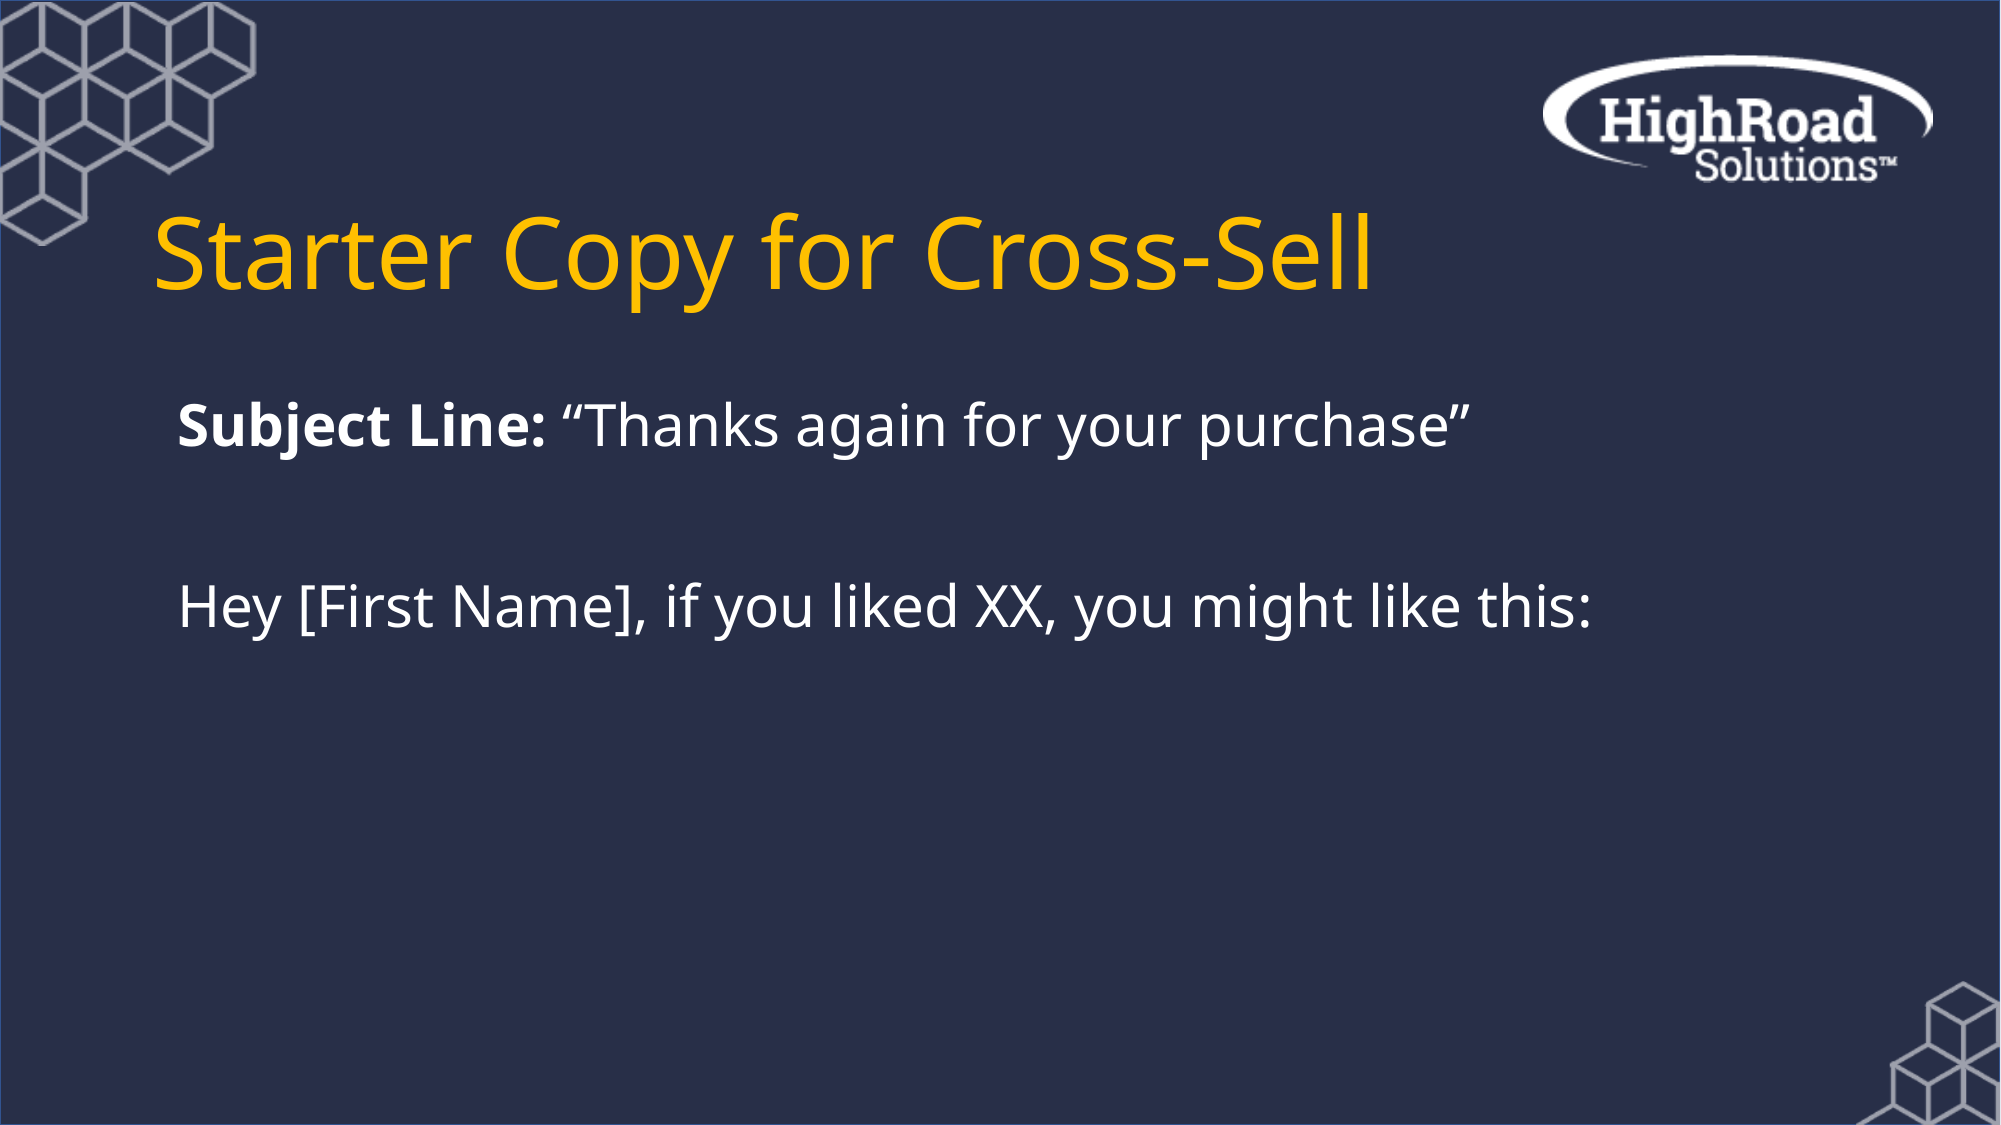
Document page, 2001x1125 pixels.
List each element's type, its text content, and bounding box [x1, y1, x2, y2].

picture [0, 2, 330, 246]
text_box Subject Line: “Thanks again for your purchase” Hey [First Name], if you liked XX, you might like this: [162, 380, 1888, 1039]
picture [1543, 54, 1933, 183]
picture [1855, 981, 2000, 1125]
title Starter Copy for Cross-Sell [137, 161, 1863, 353]
